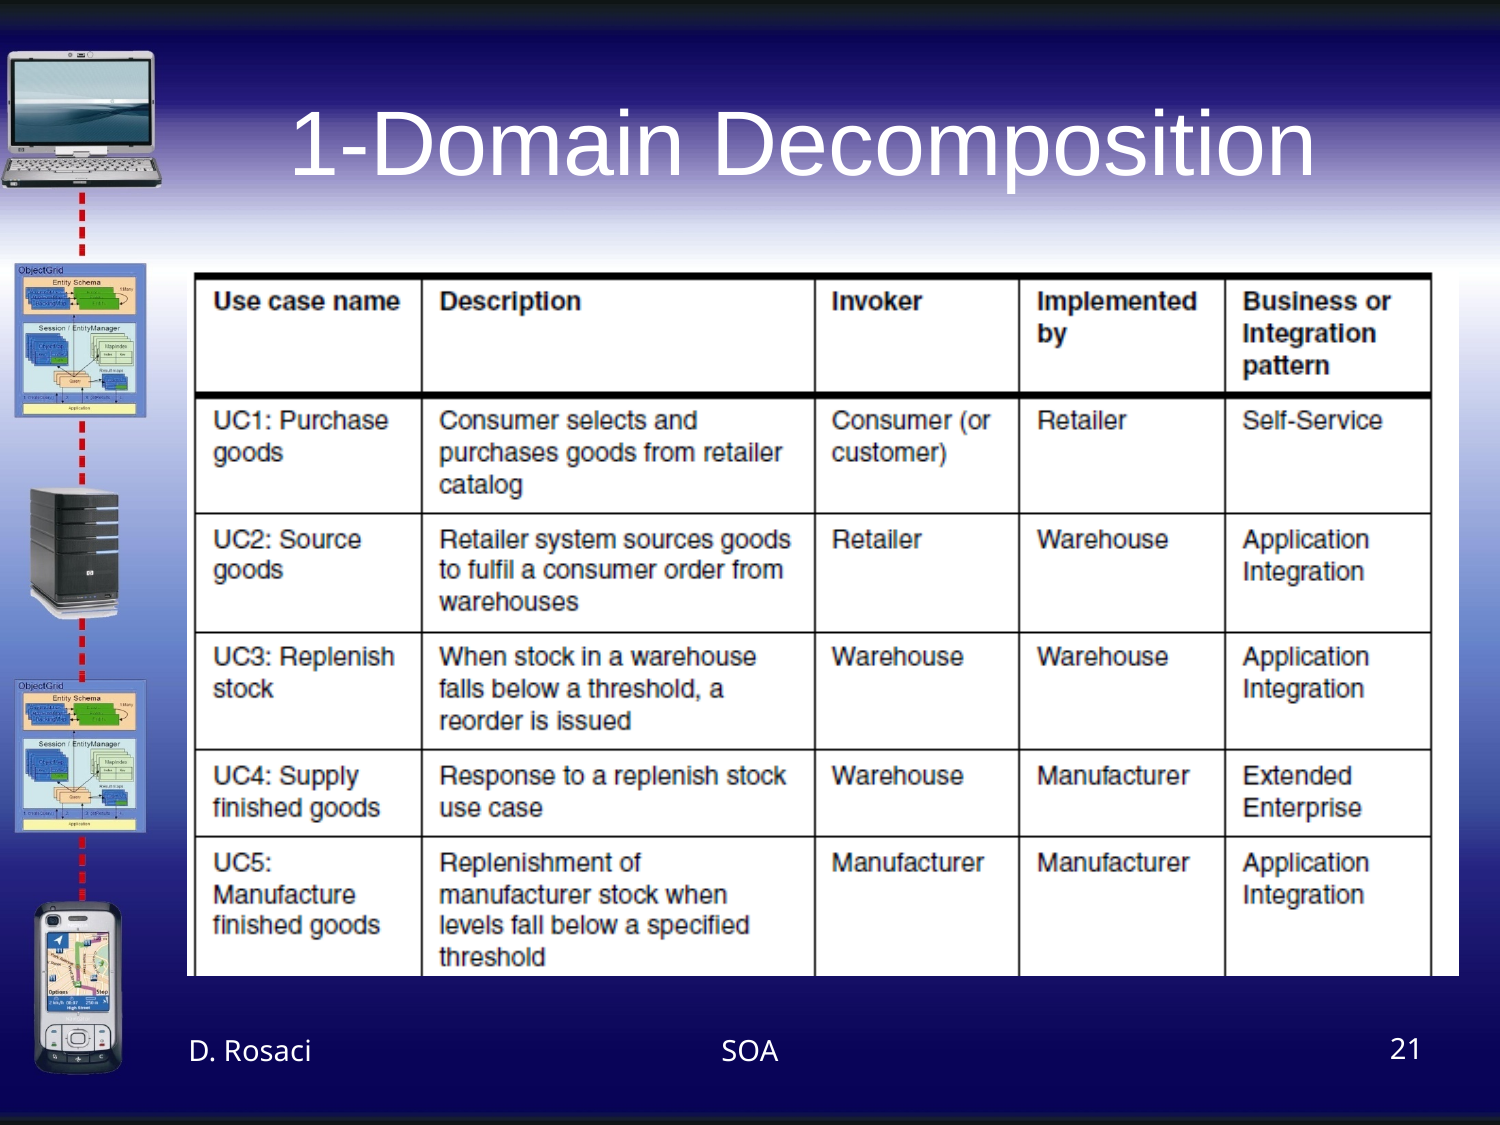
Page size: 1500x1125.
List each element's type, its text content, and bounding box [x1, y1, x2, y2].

title 1-Domain Decomposition [182, 44, 1426, 233]
slide_number D. Rosaci [74, 1024, 426, 1103]
picture [0, 0, 1500, 1125]
footer SOA [512, 1024, 988, 1103]
